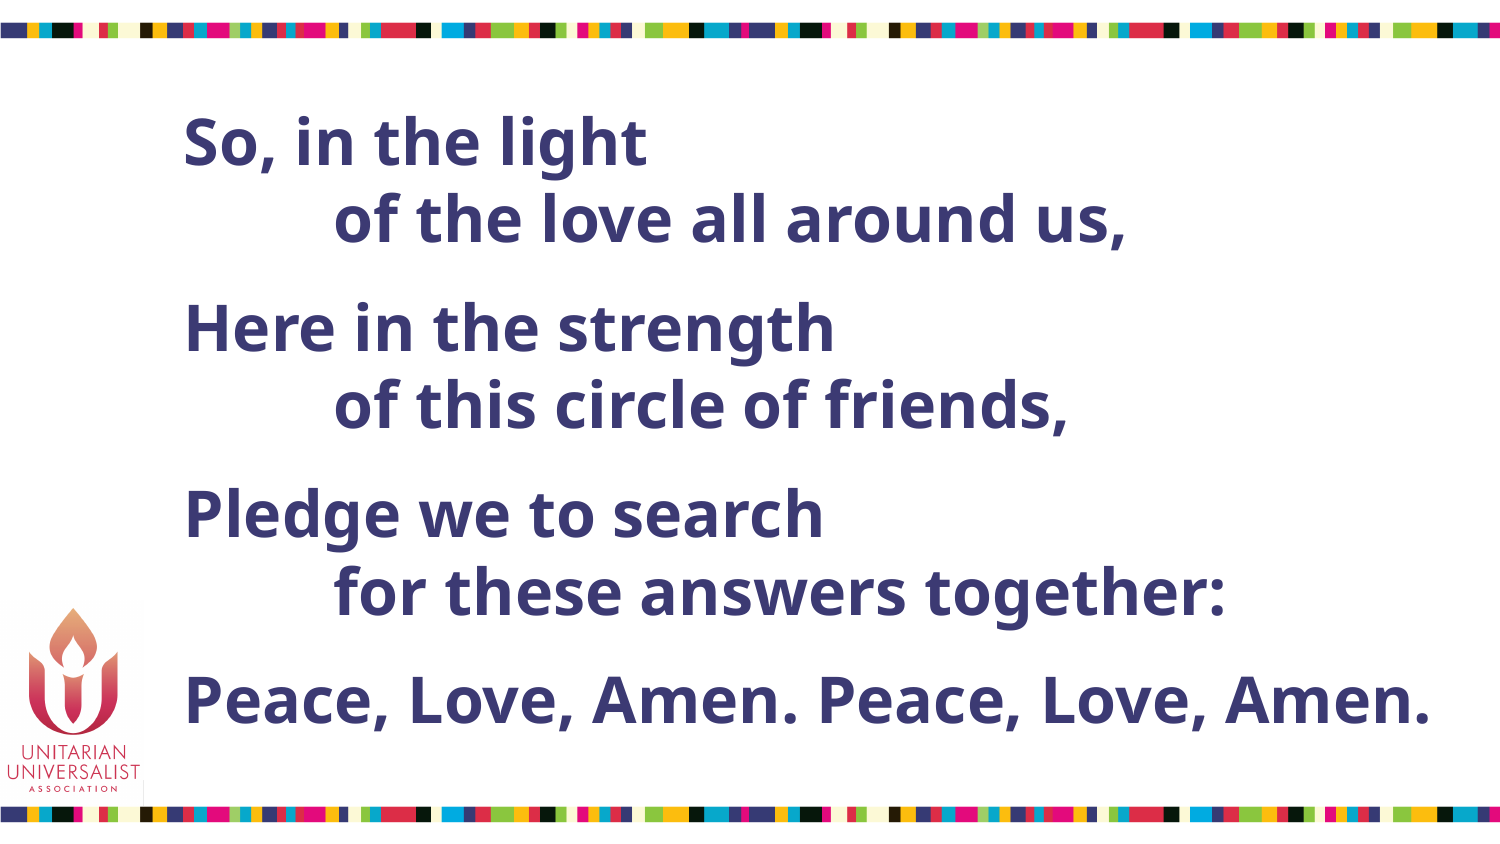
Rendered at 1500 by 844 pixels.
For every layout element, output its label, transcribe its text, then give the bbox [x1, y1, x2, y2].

text_box So, in the light of the love all around us, Here in the strength of this circle of friends, Pledge we to search for these answers together: Peace, Love, Amen. Peace, Love, Amen. [168, 85, 1493, 752]
picture [0, 600, 1500, 824]
picture [0, 22, 1500, 40]
